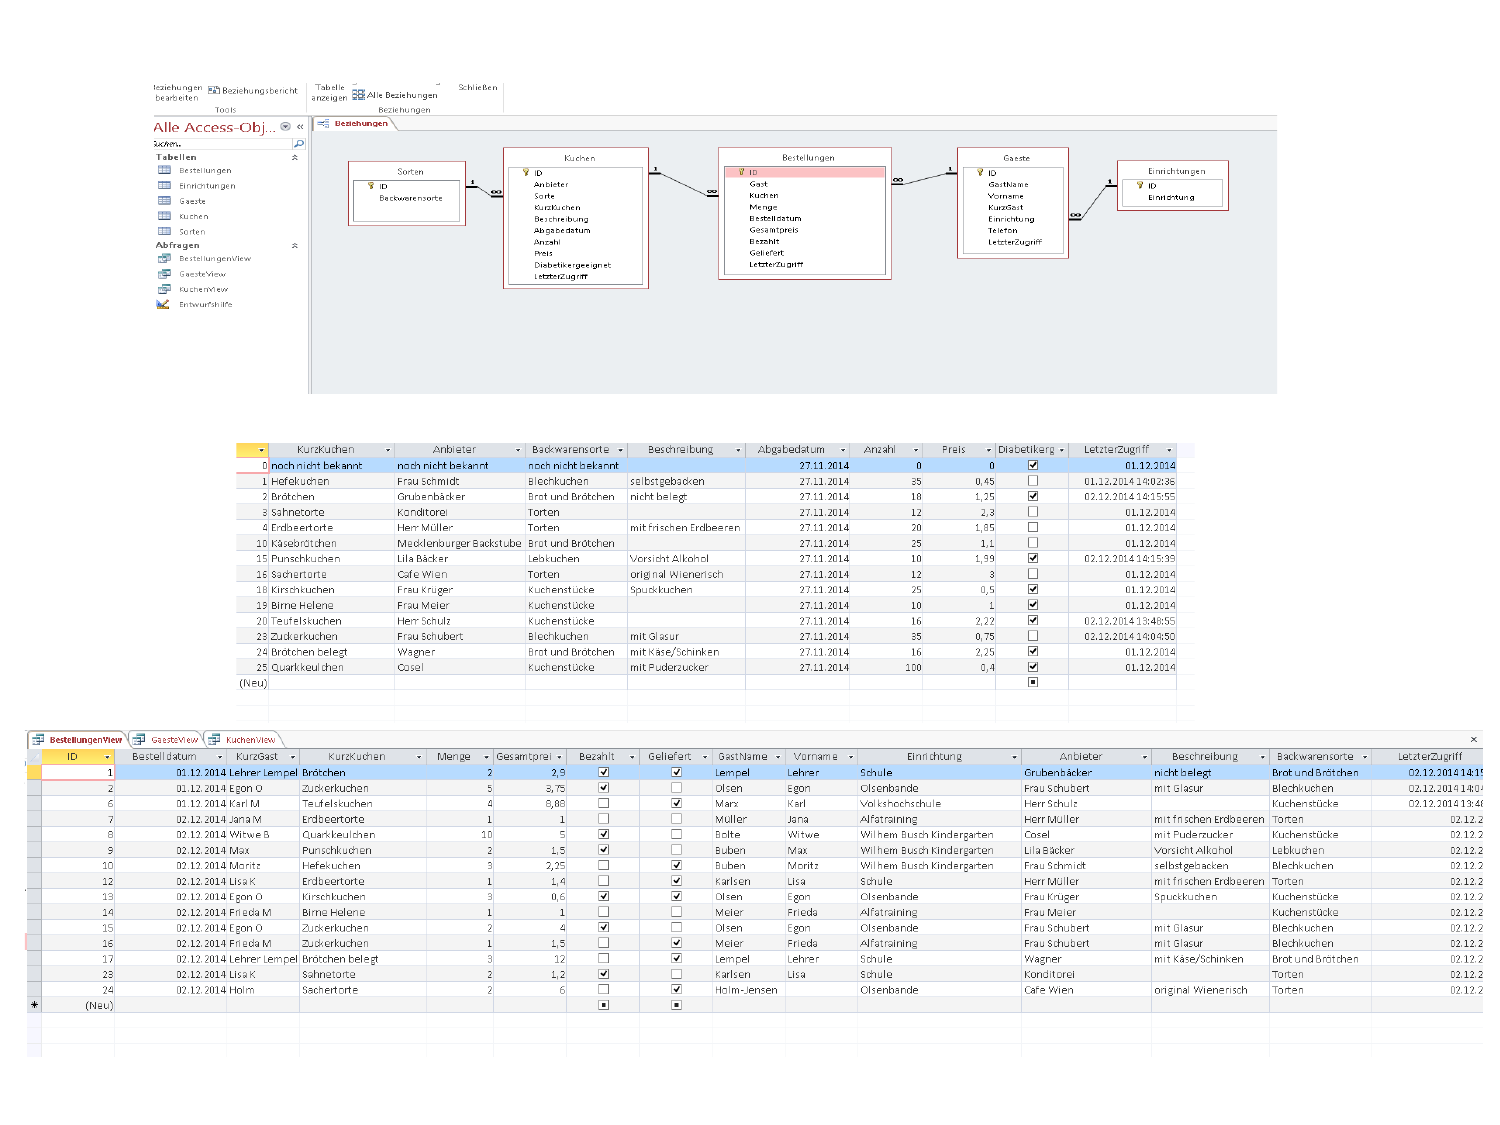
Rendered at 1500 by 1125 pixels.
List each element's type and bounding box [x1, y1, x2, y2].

picture [24, 730, 1489, 1057]
picture [154, 83, 1278, 394]
picture [236, 442, 1195, 723]
